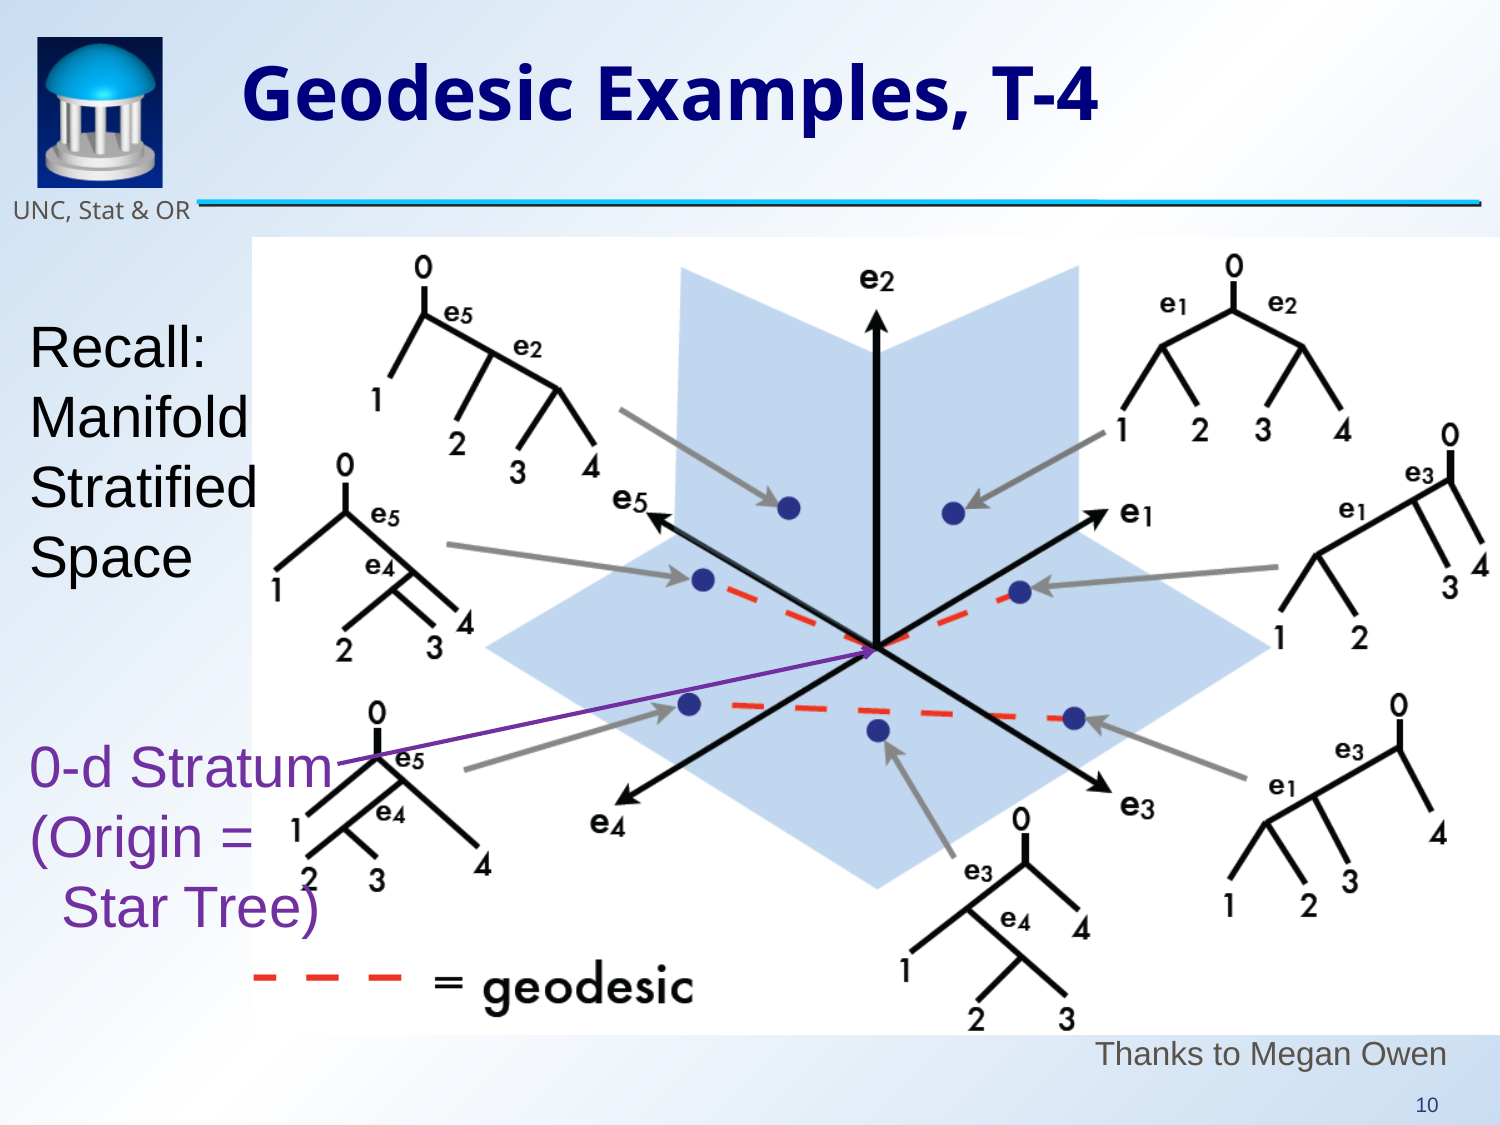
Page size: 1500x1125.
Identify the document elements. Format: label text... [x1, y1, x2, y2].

text_box Thanks to Megan Owen [1080, 1044, 1463, 1080]
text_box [337, 649, 877, 765]
title Geodesic Examples, T-4 [224, 24, 1438, 156]
picture [251, 237, 1500, 1035]
text_box Recall: Manifold Stratified Space 0-d Stratum (Origin = Star Tree) [14, 302, 246, 947]
